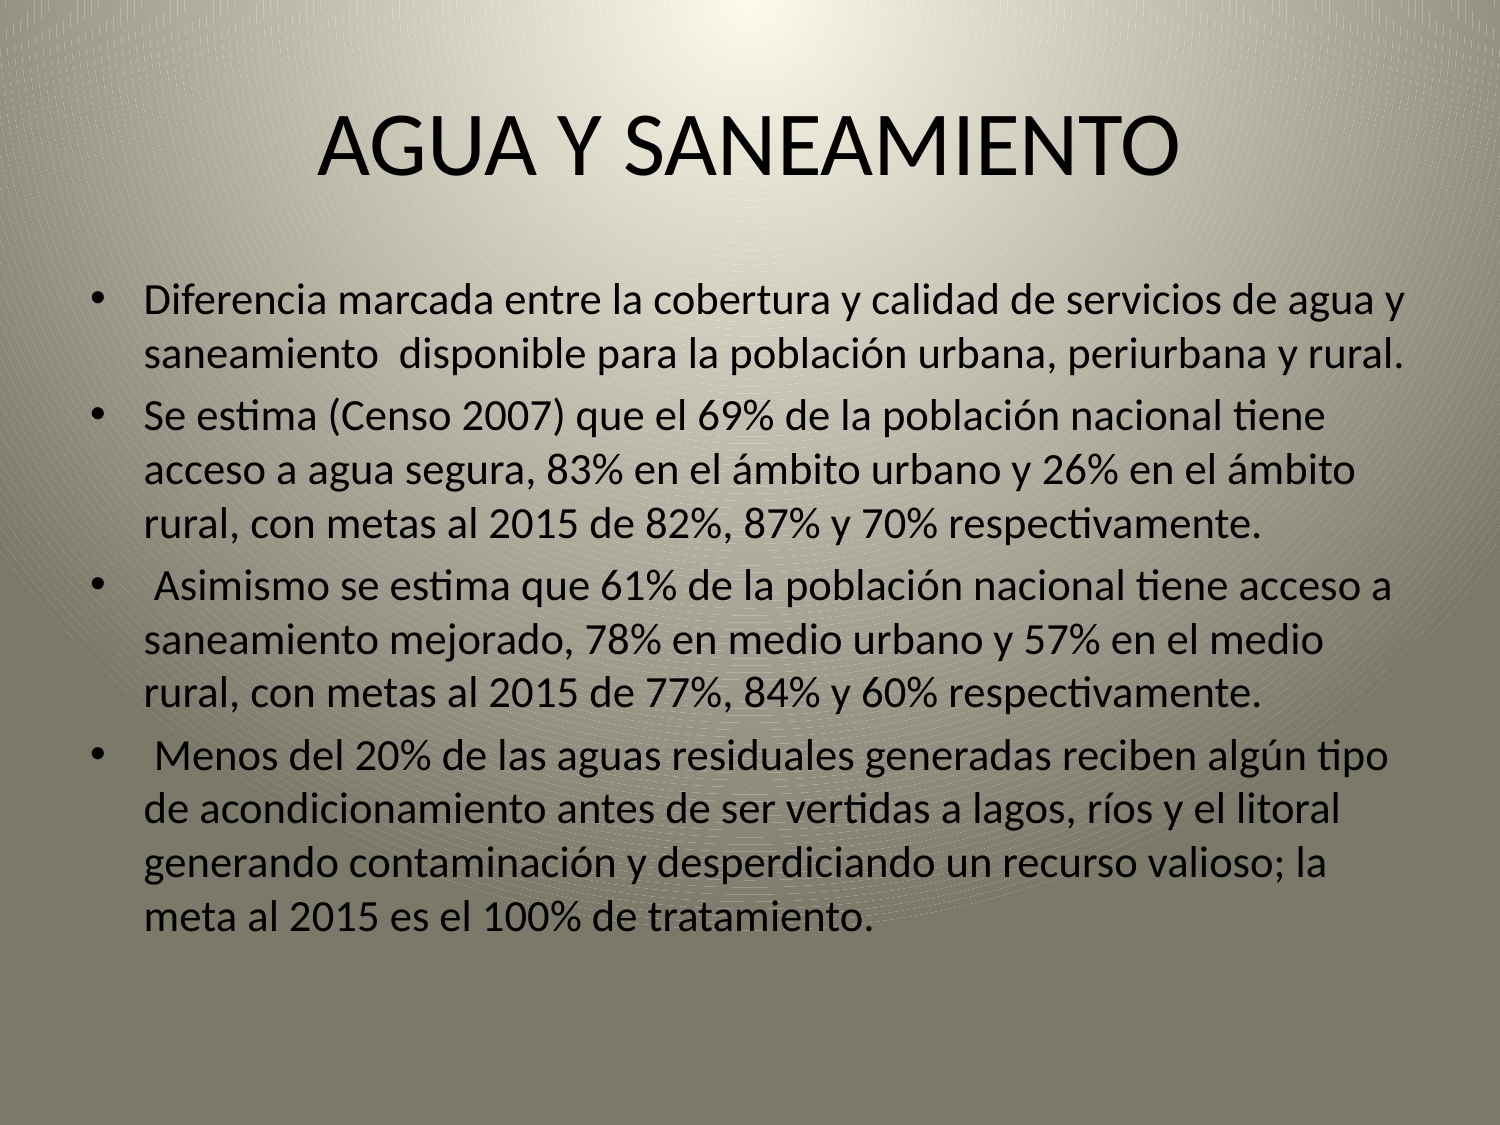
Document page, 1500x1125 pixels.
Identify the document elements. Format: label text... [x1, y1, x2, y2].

list Diferencia marcada entre la cobertura y calidad de servicios de agua y saneamiento disponible para la población urbana, periurbana y rural. Se estima (Censo 2007) que el 69% de la población nacional tiene acceso a agua segura, 83% en el ámbito urbano y 26% en el ámbito rural, con metas al 2015 de 82%, 87% y 70% respectivamente. Asimismo se estima que 61% de la población nacional tiene acceso a saneamiento mejorado, 78% en medio urbano y 57% en el medio rural, con metas al 2015 de 77%, 84% y 60% respectivamente. Menos del 20% de las aguas residuales generadas reciben algún tipo de acondicionamiento antes de ser vertidas a lagos, ríos y el litoral generando contaminación y desperdiciando un recurso valioso; la meta al 2015 es el 100% de tratamiento. [75, 262, 1425, 1005]
title AGUA Y SANEAMIENTO [75, 45, 1425, 233]
